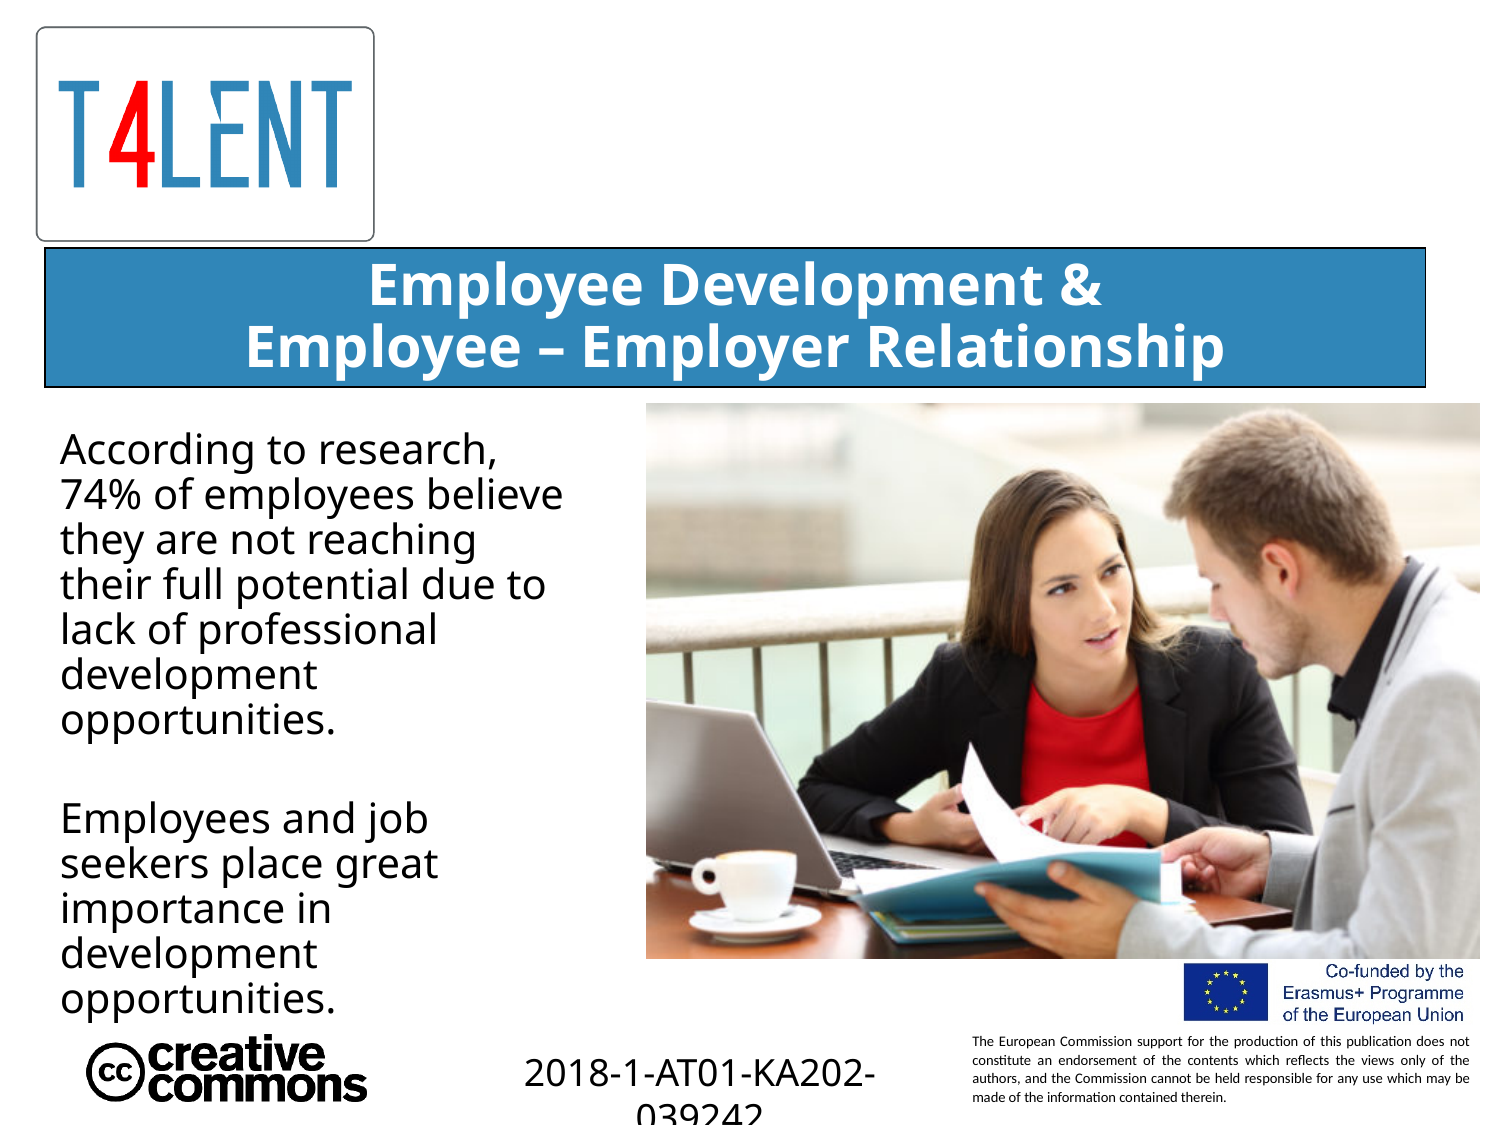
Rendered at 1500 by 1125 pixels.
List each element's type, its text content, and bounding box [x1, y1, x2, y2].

title Employee Development & Employee – Employer Relationship [44, 248, 1426, 388]
subtitle According to research, 74% of employees believe they are not reaching their full potential due to lack of professional development opportunities. Employees and job seekers place great importance in development opportunities. [44, 413, 589, 959]
picture [35, 26, 375, 242]
text_box 2018-1-AT01-KA202-039242 [454, 1040, 946, 1125]
picture [85, 1034, 367, 1102]
picture [646, 403, 1480, 1026]
